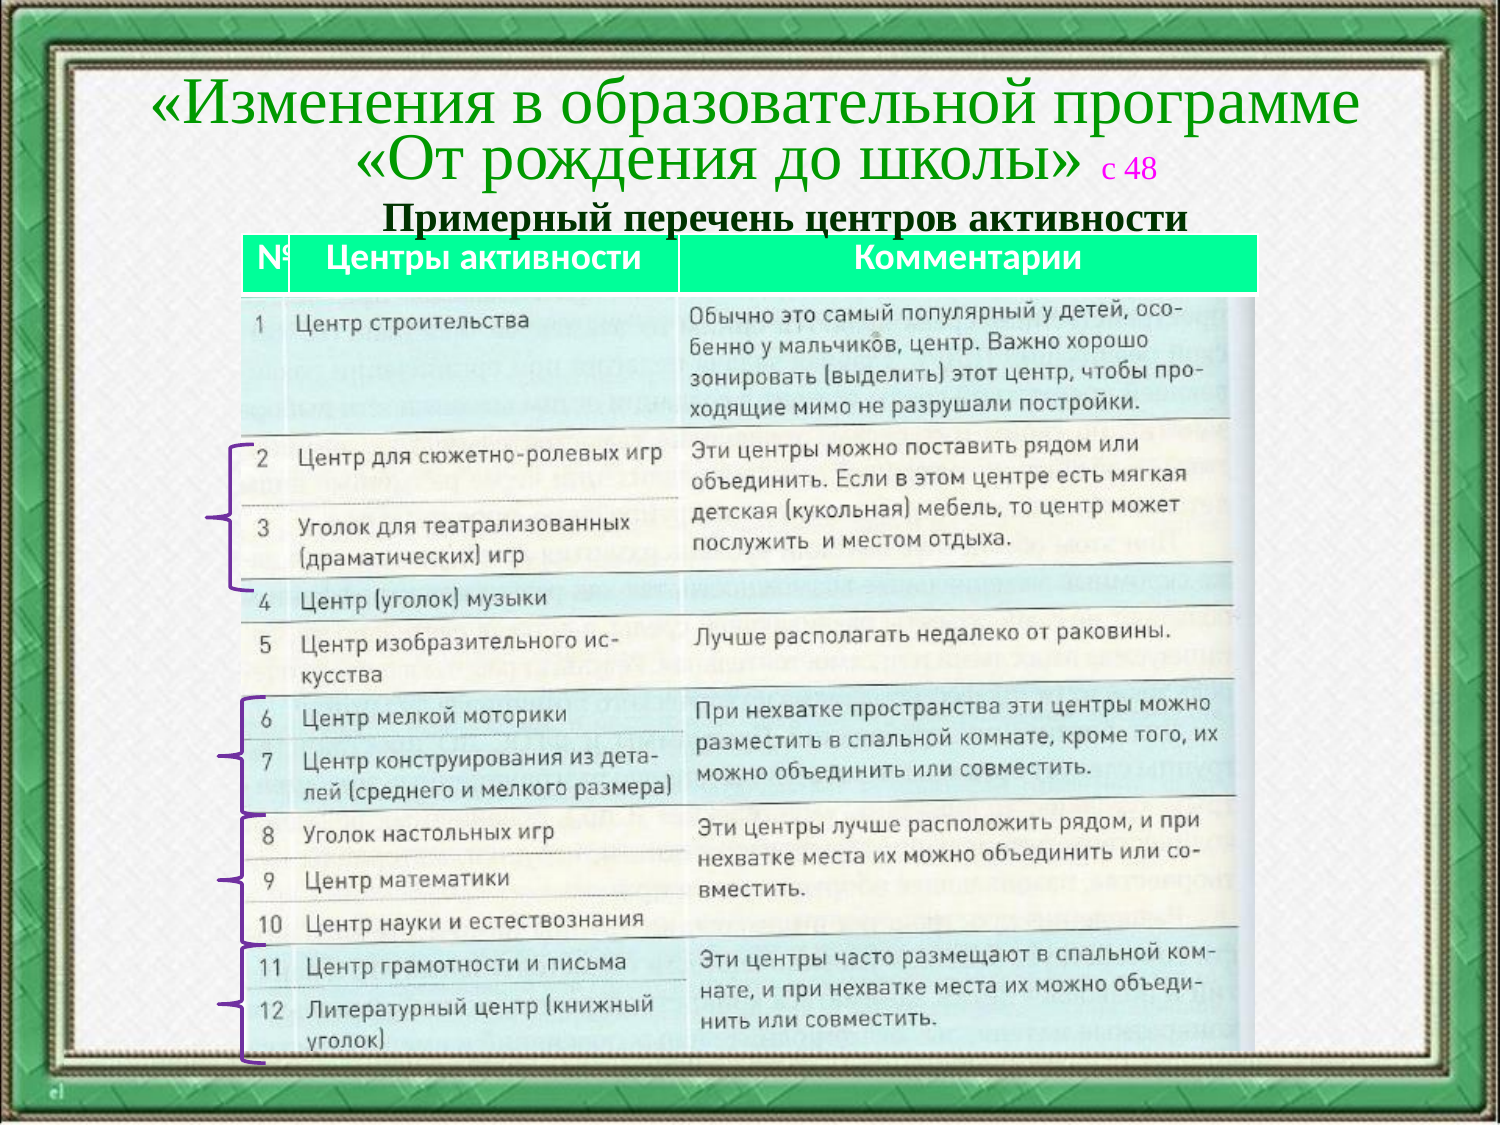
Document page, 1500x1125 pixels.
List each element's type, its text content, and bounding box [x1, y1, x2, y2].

text_box [241, 1059, 266, 1064]
text_box [205, 444, 236, 591]
text_box [217, 1001, 236, 1007]
picture [0, 0, 1500, 1125]
text_box «Изменения в образовательной программе «От рождения до школы» с 48 Примерный перечень центров активности [76, 71, 1436, 246]
text_box [217, 753, 236, 759]
text_box [217, 877, 236, 883]
